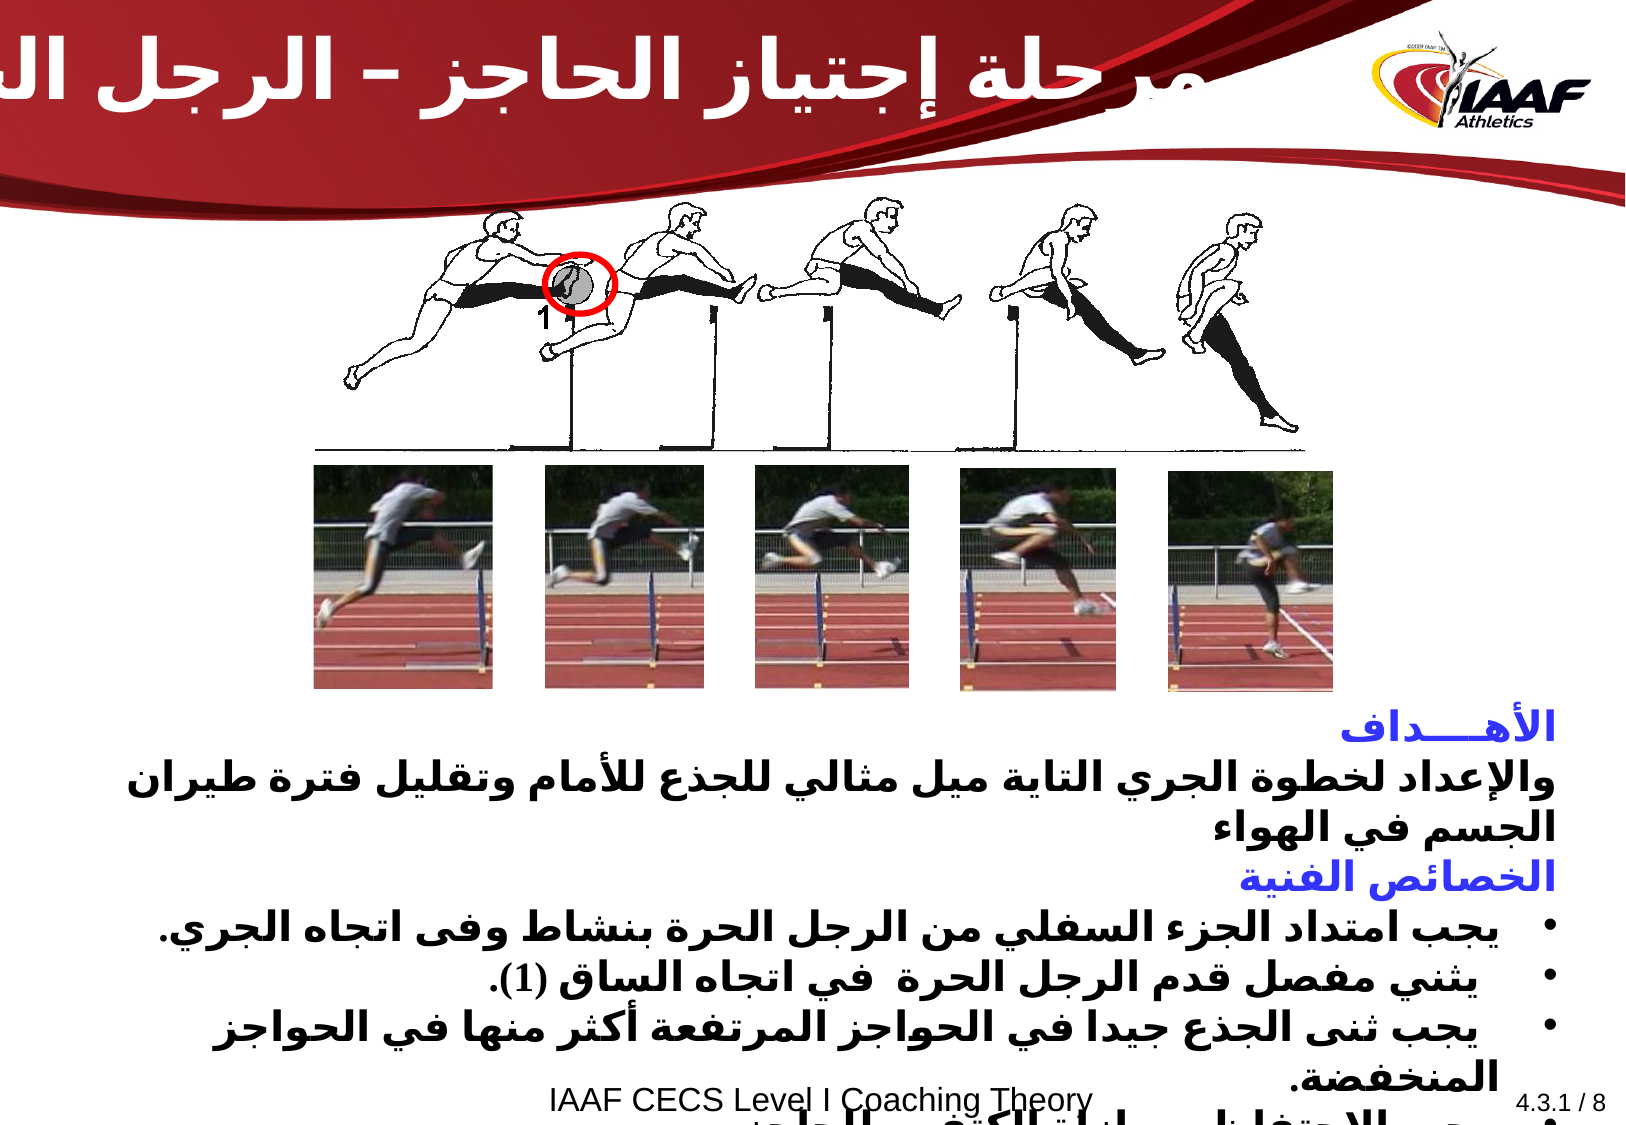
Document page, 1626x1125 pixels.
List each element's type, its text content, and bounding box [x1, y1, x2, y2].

picture [0, 0, 1626, 1125]
text_box 4.3.1 / 8 [1497, 1079, 1625, 1125]
text_box الأهــــداف والإعداد لخطوة الجري التاية ميل مثالي للجذع للأمام وتقليل فترة طيران الجسم في الهواء الخصائص الفنية يجب امتداد الجزء السفلي من الرجل الحرة بنشاط وفى اتجاه الجري. يثني مفصل قدم الرجل الحرة في اتجاه الساق (1). يجب ثنى الجذع جيدا في الحواجز المرتفعة أكثر منها في الحواجز المنخفضة. يجب الاحتفاظ بموازاة الكتفين للحاجز. [50, 692, 1573, 1125]
text_box IAAF CECS Level I Coaching Theory [466, 1071, 1177, 1100]
text_box مرحلة إجتياز الحاجز – الرجل الحرة [0, 9, 1229, 125]
